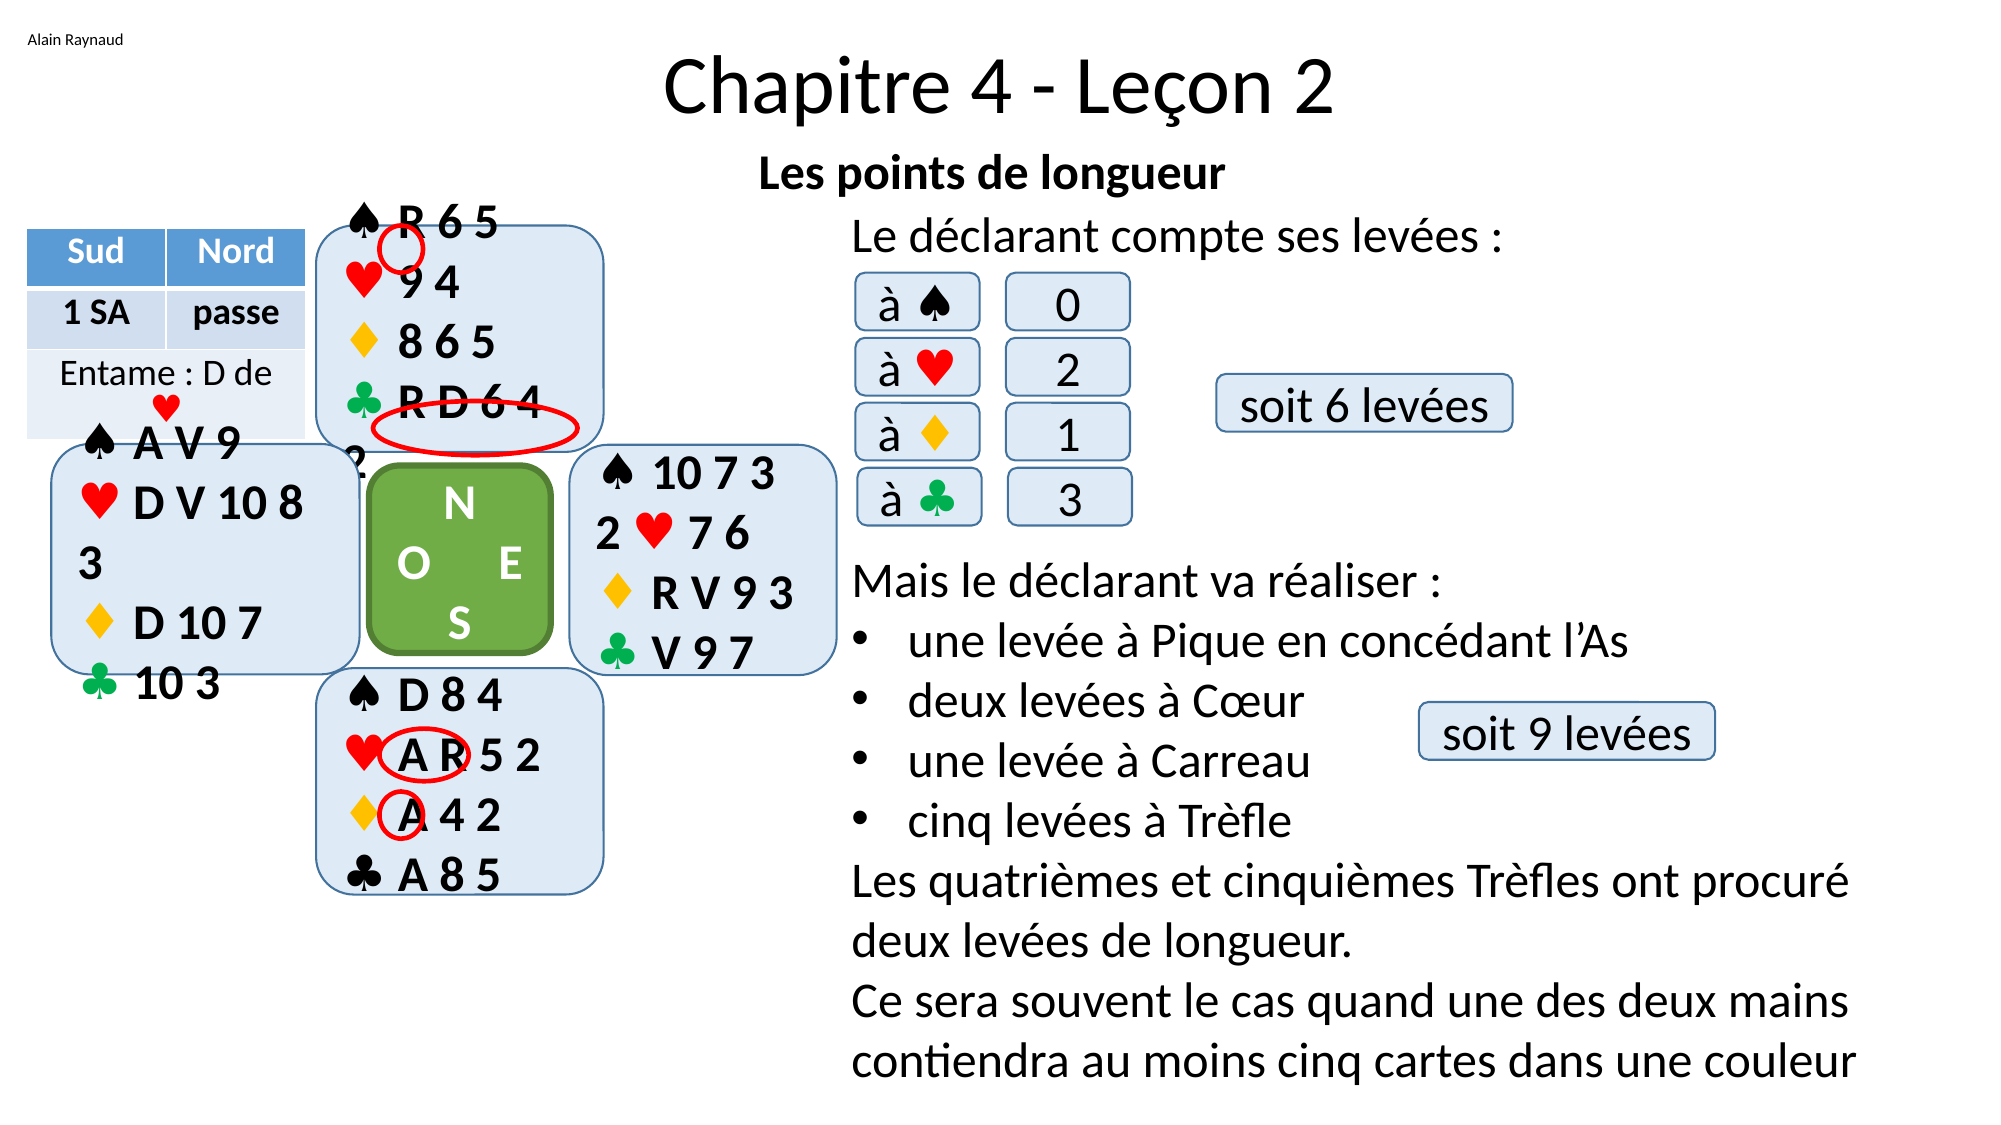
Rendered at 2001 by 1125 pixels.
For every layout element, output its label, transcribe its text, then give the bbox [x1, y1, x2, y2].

text_box à ♥ [854, 336, 981, 397]
text_box 3 [1006, 466, 1134, 527]
text_box 1 [1004, 401, 1132, 462]
table_cell 1 SA [27, 291, 165, 349]
text_box [378, 790, 425, 840]
table_cell Entame : D de ♥ [27, 350, 305, 439]
subtitle Les points de longueur [37, 139, 1948, 1088]
text_box à ♣ [856, 466, 983, 527]
text_box ♠ 10 7 3 2 ♥ 7 6 ♦ R V 9 3 ♣ V 9 7 [568, 443, 836, 677]
text_box soit 6 levées [1215, 372, 1514, 433]
title Chapitre 4 - Leçon 2 [249, 38, 1750, 139]
text_box Le déclarant compte ses levées : Mais le déclarant va réaliser : une levée à Pique en concédant l’As deux levées à Cœur une levée à Carreau cinq levées à Trèfle Les quatrièmes et cinquièmes Trèfles ont procuré deux levées de longueur. Ce sera souvent le cas quand une des deux mains contiendra au moins cinq cartes dans une couleur [836, 194, 1936, 1095]
text_box ♠ A V 9 ♥ D V 10 8 3 ♦ D 10 7 ♣ 10 3 [50, 442, 361, 676]
text_box [378, 727, 470, 783]
text_box [371, 400, 579, 457]
text_box à ♦ [854, 401, 981, 462]
text_box N O E S [367, 464, 552, 655]
text_box 2 [1004, 336, 1132, 397]
text_box Alain Raynaud [12, 21, 147, 57]
text_box à ♠ [854, 271, 981, 332]
table_header Nord [167, 229, 305, 286]
table_header Sud [27, 229, 165, 286]
text_box 0 [1004, 271, 1132, 332]
table_cell passe [167, 291, 305, 349]
text_box soit 9 levées [1417, 700, 1717, 761]
text_box ♠ D 8 4 ♥ A R 5 2 ♦ A 4 2 ♣ A 8 5 [315, 667, 605, 896]
text_box ♠ R 6 5 ♥ 9 4 ♦ 8 6 5 ♣ R D 6 4 2 [315, 224, 605, 453]
text_box [378, 224, 425, 274]
